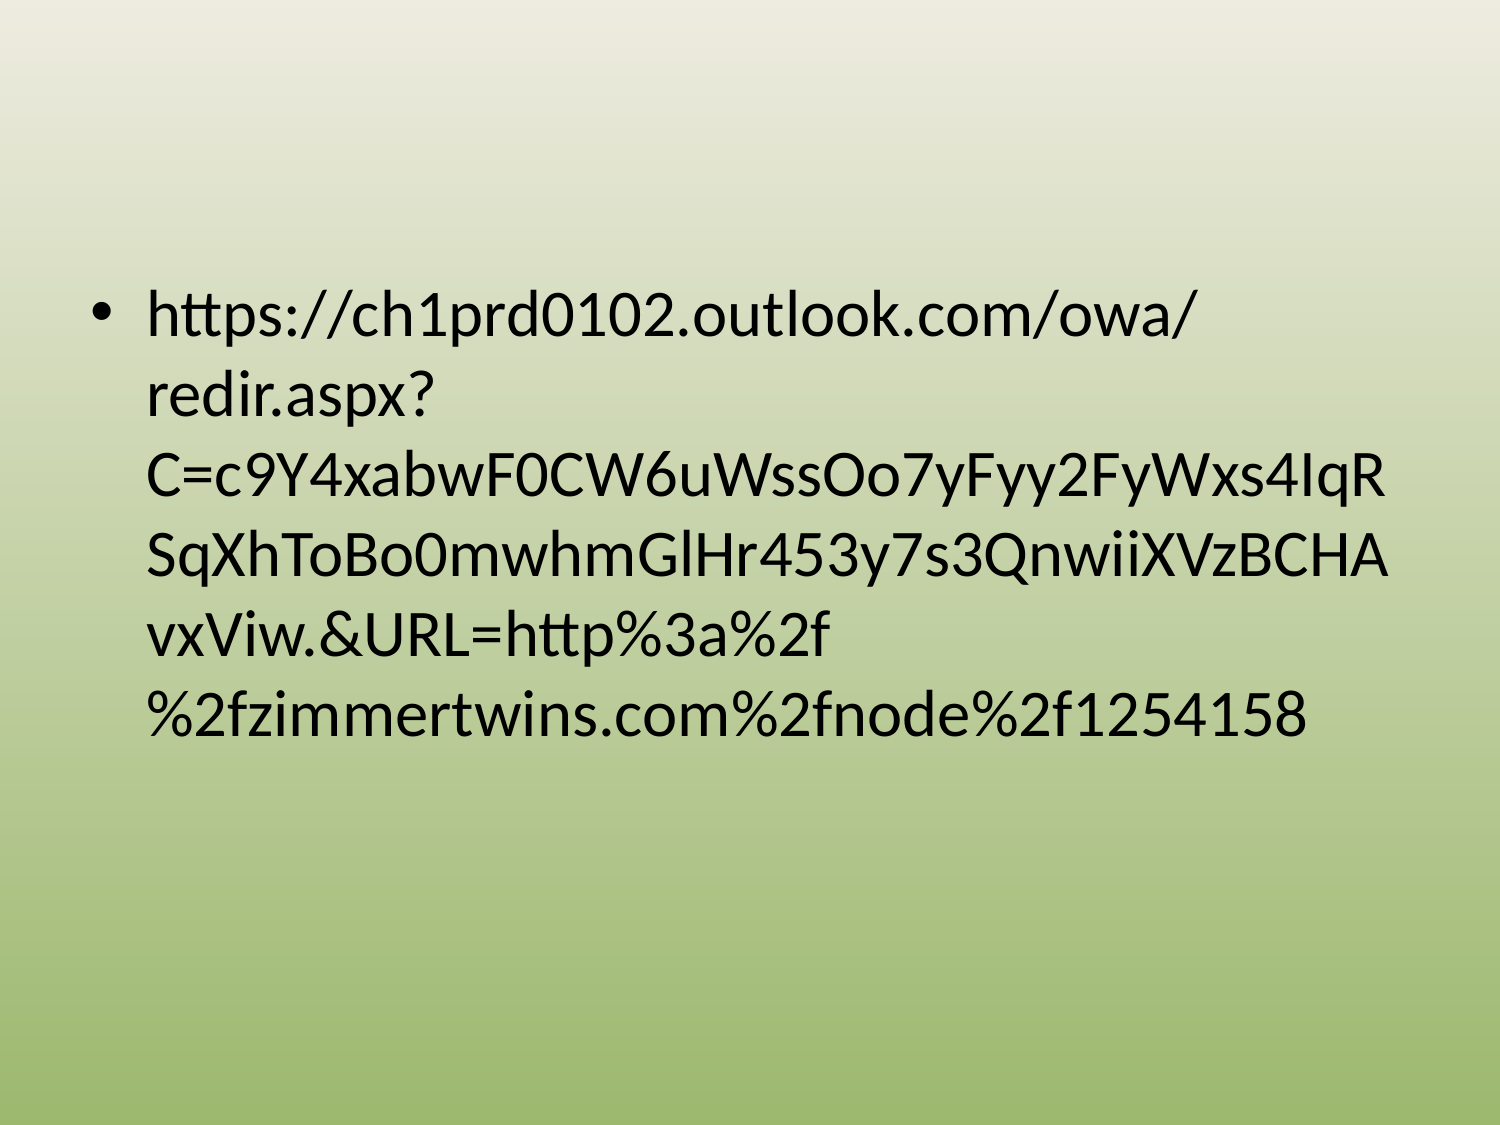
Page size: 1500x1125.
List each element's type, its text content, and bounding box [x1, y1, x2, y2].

list https://ch1prd0102.outlook.com/owa/redir.aspx?C=c9Y4xabwF0CW6uWssOo7yFyy2FyWxs4IqRSqXhToBo0mwhmGlHr453y7s3QnwiiXVzBCHAvxViw.&URL=http%3a%2f%2fzimmertwins.com%2fnode%2f1254158 [75, 262, 1425, 1005]
